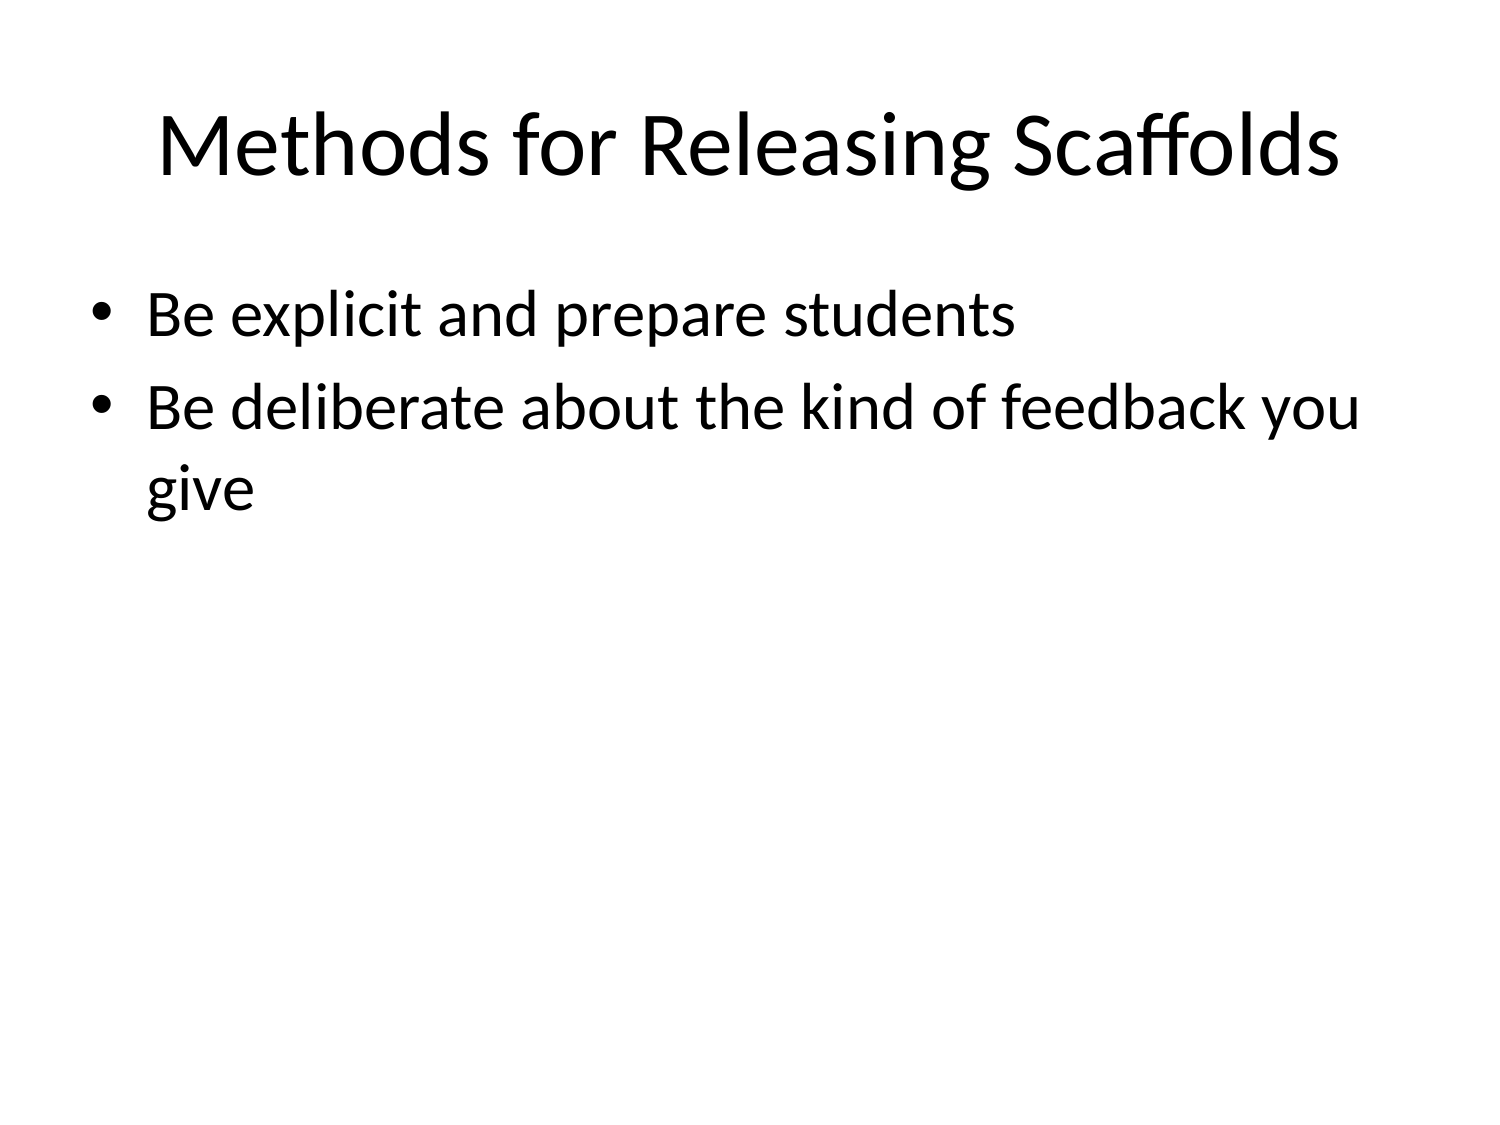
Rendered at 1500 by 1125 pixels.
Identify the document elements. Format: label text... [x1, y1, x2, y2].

title Methods for Releasing Scaffolds [75, 45, 1425, 233]
list Be explicit and prepare students Be deliberate about the kind of feedback you give [75, 262, 1425, 1005]
